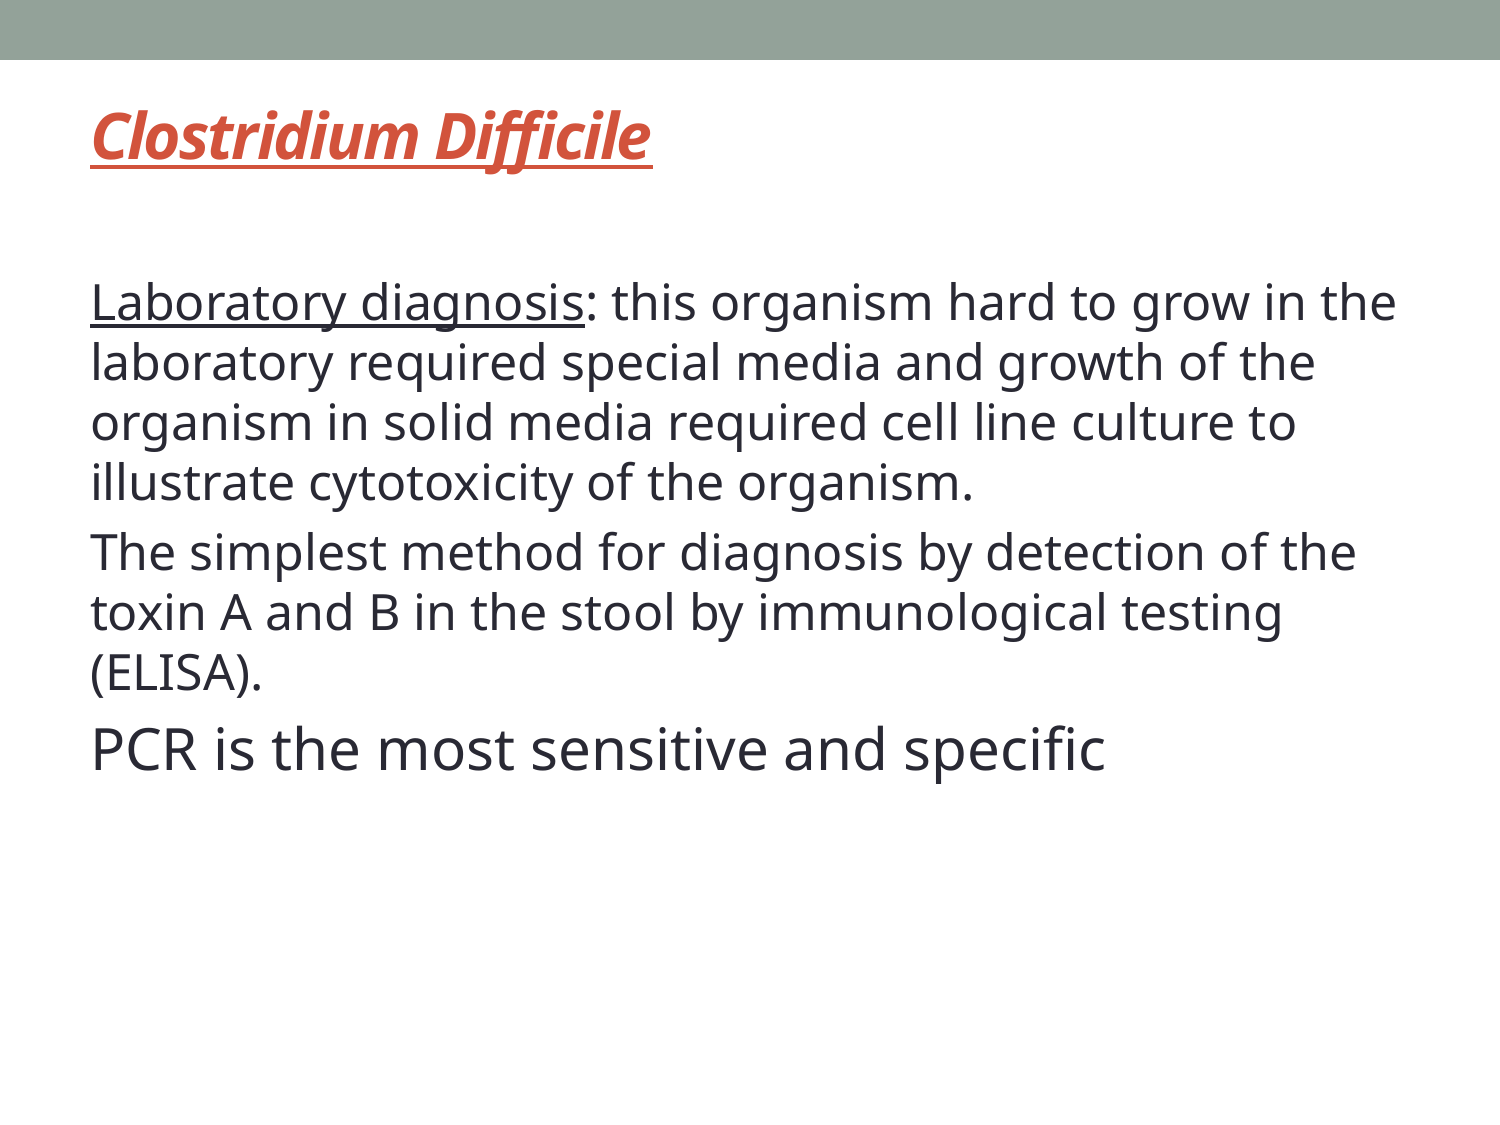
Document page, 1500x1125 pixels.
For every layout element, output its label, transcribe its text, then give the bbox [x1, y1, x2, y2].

title Clostridium Difficile [75, 87, 1425, 250]
list Laboratory diagnosis: this organism hard to grow in the laboratory required special media and growth of the organism in solid media required cell line culture to illustrate cytotoxicity of the organism. The simplest method for diagnosis by detection of the toxin A and B in the stool by immunological testing (ELISA). PCR is the most sensitive and specific [75, 262, 1425, 1063]
